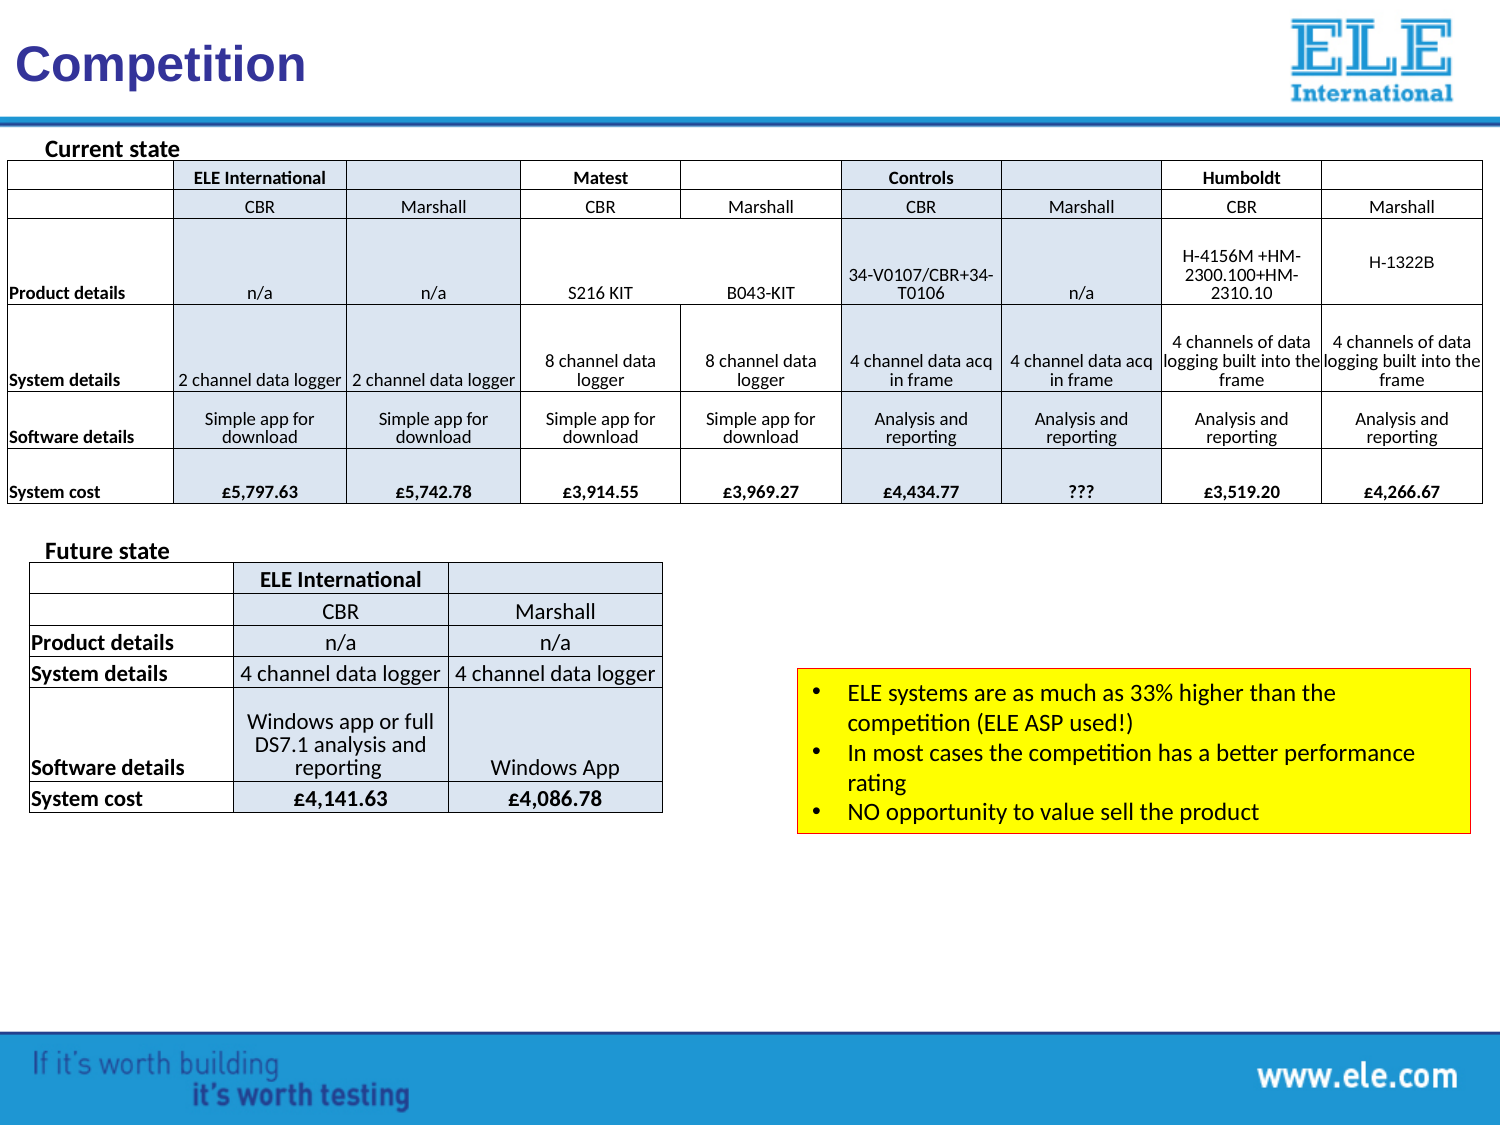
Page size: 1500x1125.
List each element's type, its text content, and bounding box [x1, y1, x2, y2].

table_cell CBR [842, 190, 1001, 218]
table_cell CBR [174, 190, 346, 218]
table_cell 4 channels of data logging built into the frame [1322, 305, 1482, 391]
table_header [347, 161, 520, 189]
table_cell Simple app for download [174, 392, 346, 448]
picture [0, 0, 1500, 1125]
table_header [681, 161, 841, 189]
table_cell Software details [8, 392, 173, 448]
table_cell H-1322B [1322, 219, 1482, 304]
text_box Current state [30, 125, 196, 160]
table_cell n/a [234, 626, 448, 656]
table_cell CBR [234, 594, 448, 625]
table_cell B043-KIT [681, 219, 841, 304]
table_cell 4 channel data logger [234, 657, 448, 687]
table_cell Software details [30, 688, 233, 781]
table_cell £3,914.55 [521, 449, 680, 503]
table_header [30, 563, 233, 593]
table_cell n/a [347, 219, 520, 304]
table_header ELE International [234, 563, 448, 593]
table_cell CBR [1162, 190, 1321, 218]
table_cell Marshall [1002, 190, 1161, 218]
table_cell £5,797.63 [174, 449, 346, 503]
table_cell 4 channels of data logging built into the frame [1162, 305, 1321, 391]
table_cell [30, 594, 233, 625]
table_header [449, 563, 662, 593]
table_header [1322, 161, 1482, 189]
table_cell Simple app for download [681, 392, 841, 448]
table_cell System details [8, 305, 173, 391]
table_header [1002, 161, 1161, 189]
table_cell 2 channel data logger [347, 305, 520, 391]
table_cell £4,141.63 [234, 782, 448, 812]
table_cell 8 channel data logger [521, 305, 680, 391]
table_cell n/a [174, 219, 346, 304]
table_cell £3,519.20 [1162, 449, 1321, 503]
table_cell n/a [1002, 219, 1161, 304]
text_box Future state [30, 527, 185, 572]
table_cell System cost [8, 449, 173, 503]
table_cell H-4156M +HM-2300.100+HM-2310.10 [1162, 219, 1321, 304]
table_cell Analysis and reporting [1322, 392, 1482, 448]
table_cell 4 channel data acq in frame [1002, 305, 1161, 391]
table_cell Simple app for download [347, 392, 520, 448]
table_cell Product details [8, 219, 173, 304]
table_cell £4,266.67 [1322, 449, 1482, 503]
table_cell ??? [1002, 449, 1161, 503]
table_header ELE International [174, 161, 346, 189]
title Competition [0, 23, 1276, 99]
table_cell Marshall [1322, 190, 1482, 218]
table_cell n/a [449, 626, 662, 656]
table_cell 2 channel data logger [174, 305, 346, 391]
table_cell Marshall [681, 190, 841, 218]
table_cell Simple app for download [521, 392, 680, 448]
table_cell £4,434.77 [842, 449, 1001, 503]
text_box ELE systems are as much as 33% higher than the competition (ELE ASP used!) In most cases the competition has a better performance rating NO opportunity to value sell the product [797, 668, 1471, 834]
table_cell Windows App [449, 688, 662, 781]
table_header Controls [842, 161, 1001, 189]
table_cell System cost [30, 782, 233, 812]
table_header Matest [521, 161, 680, 189]
table_cell Marshall [449, 594, 662, 625]
table_cell £3,969.27 [681, 449, 841, 503]
table_cell Analysis and reporting [1002, 392, 1161, 448]
table_cell 34-V0107/CBR+34-T0106 [842, 219, 1001, 304]
table_cell 4 channel data logger [449, 657, 662, 687]
table_cell Analysis and reporting [842, 392, 1001, 448]
table_cell System details [30, 657, 233, 687]
table_cell S216 KIT [521, 219, 681, 304]
table_header Humboldt [1162, 161, 1321, 189]
table_cell 4 channel data acq in frame [842, 305, 1001, 391]
table_cell Analysis and reporting [1162, 392, 1321, 448]
table_cell £4,086.78 [449, 782, 662, 812]
table_cell CBR [521, 190, 680, 218]
table_cell 8 channel data logger [681, 305, 841, 391]
table_cell Product details [30, 626, 233, 656]
table_header [8, 161, 173, 189]
table_cell £5,742.78 [347, 449, 520, 503]
table_cell Windows app or full DS7.1 analysis and reporting [234, 688, 448, 781]
table_cell Marshall [347, 190, 520, 218]
table_cell [8, 190, 173, 218]
